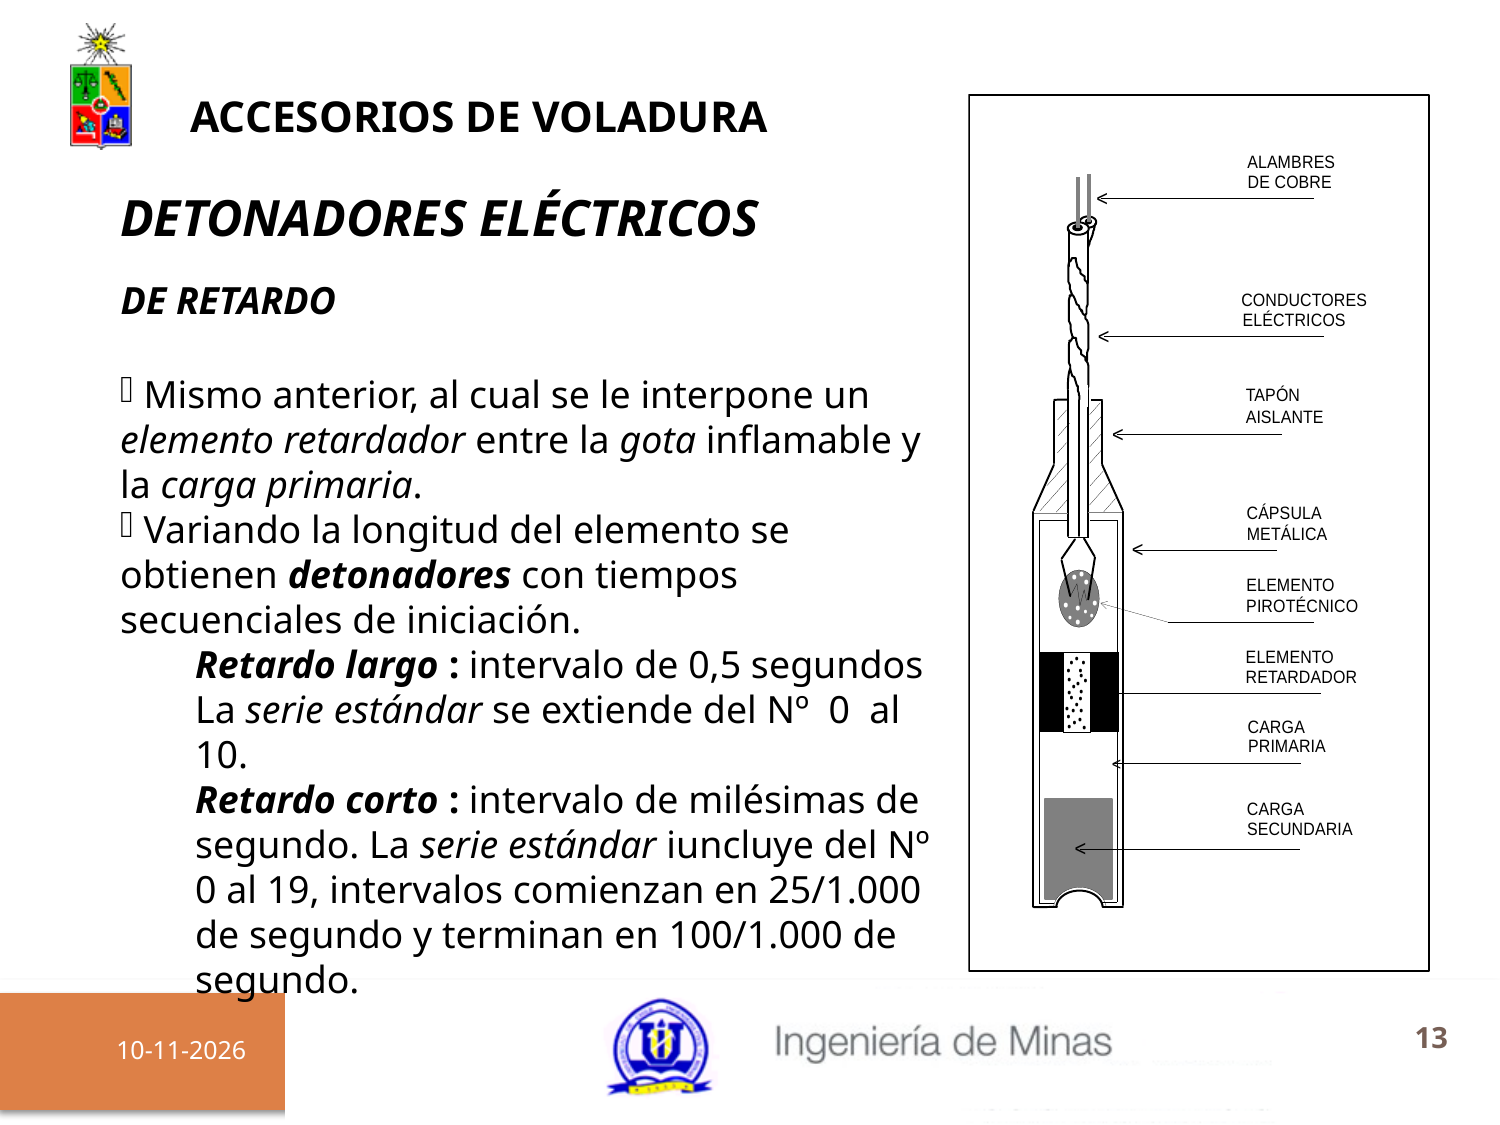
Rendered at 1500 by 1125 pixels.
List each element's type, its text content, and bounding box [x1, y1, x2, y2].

text_box De retardo [105, 269, 352, 330]
picture [285, 980, 1500, 1125]
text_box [967, 93, 1431, 973]
text_box Accesorios de voladura [175, 81, 1266, 148]
picture [69, 23, 132, 151]
text_box Detonadores eléctricos [105, 187, 962, 254]
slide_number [12, 995, 279, 1108]
text_box Mismo anterior, al cual se le interpone un elemento retardador entre la gota inflamable y la carga primaria. Variando la longitud del elemento se obtienen detonadores con tiempos secuenciales de iniciación. Retardo largo : intervalo de 0,5 segundos La serie estándar se extiende del Nº 0 al 10. Retardo corto : intervalo de milésimas de segundo. La serie estándar iuncluye del Nº 0 al 19, intervalos comienzan en 25/1.000 de segundo y terminan en 100/1.000 de segundo. [105, 363, 950, 1008]
